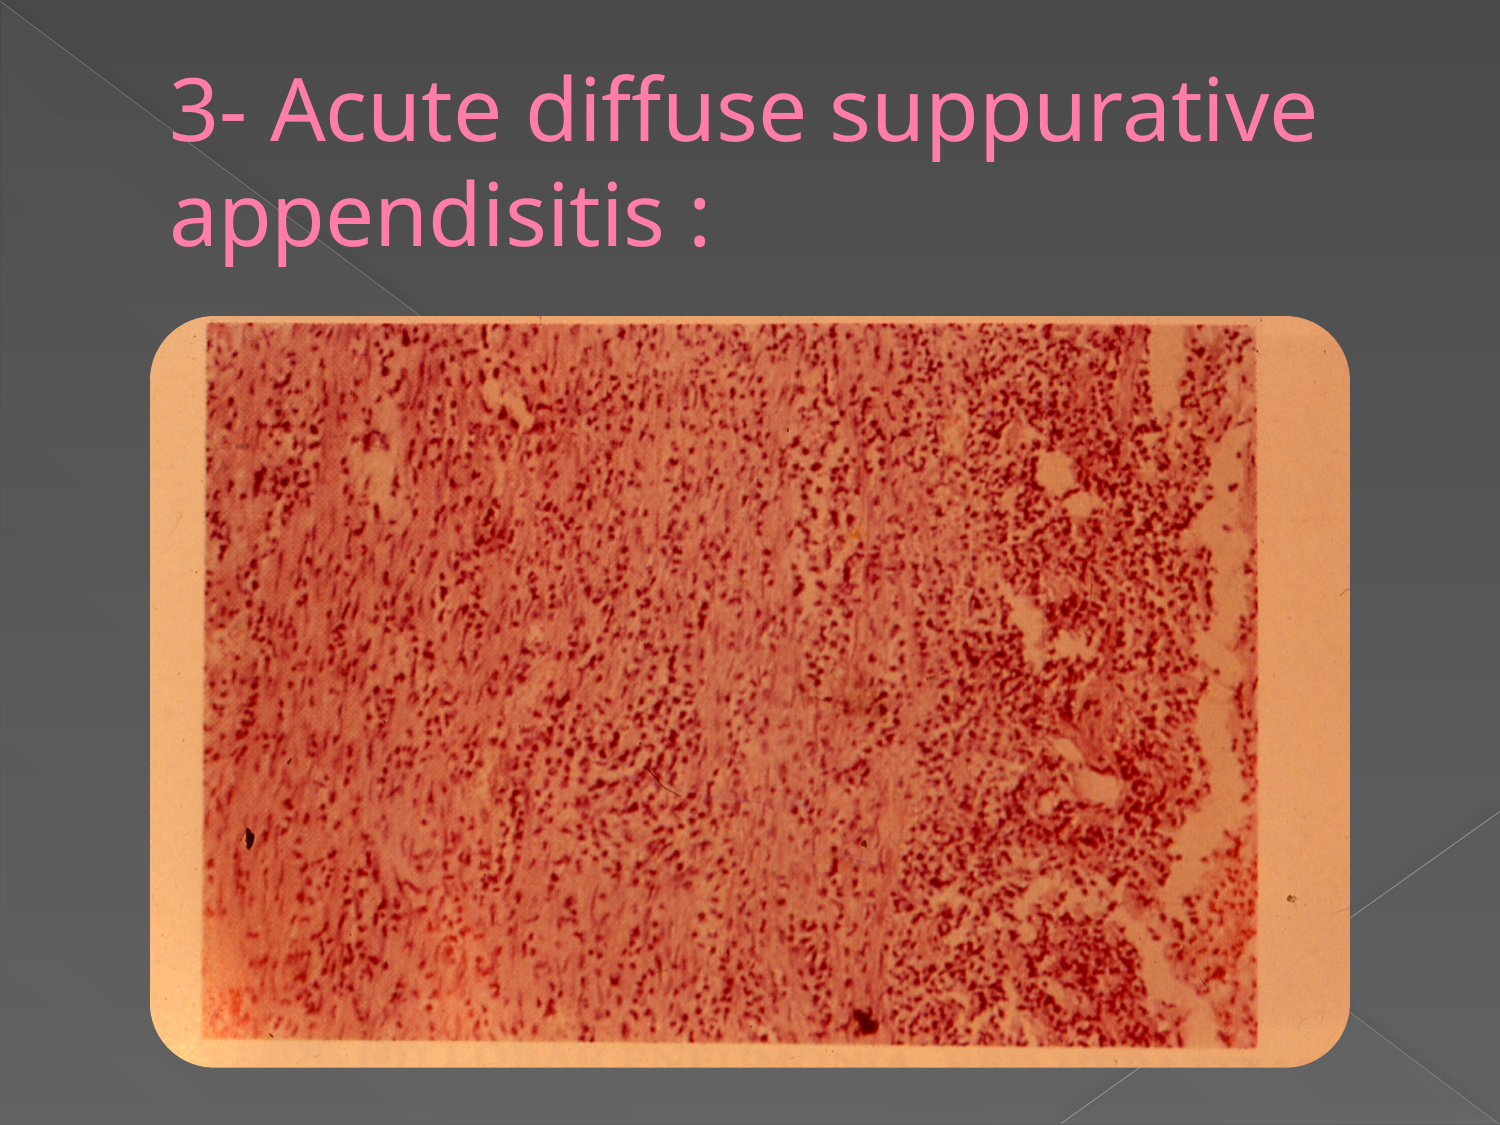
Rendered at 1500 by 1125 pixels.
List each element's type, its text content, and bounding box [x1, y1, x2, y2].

title 3- Acute diffuse suppurative appendisitis : [75, 43, 1425, 274]
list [149, 315, 1351, 1068]
